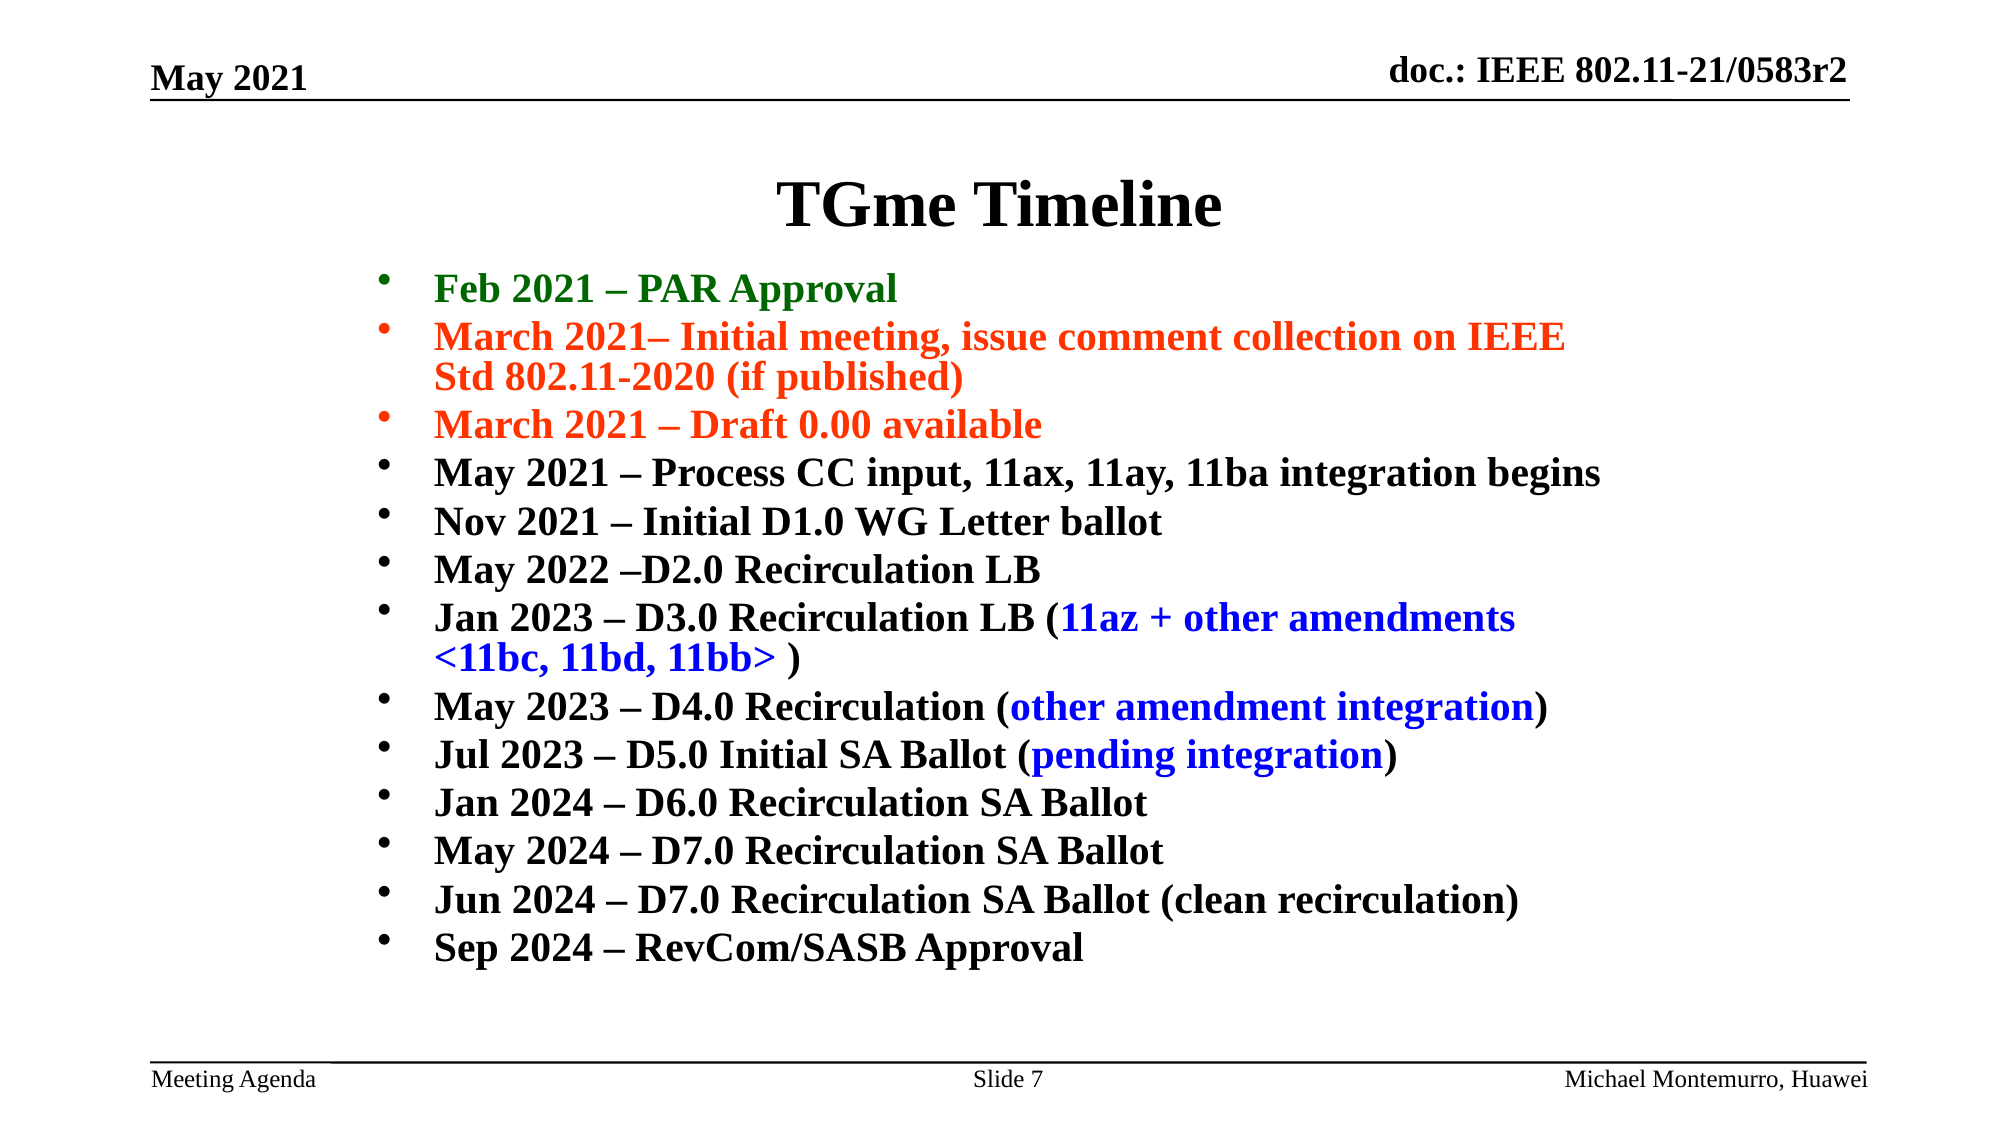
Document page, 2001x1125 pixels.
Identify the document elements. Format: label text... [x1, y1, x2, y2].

title TGme Timeline [150, 112, 1850, 288]
slide_number Slide 7 [972, 1061, 1045, 1093]
list Feb 2021 – PAR Approval March 2021– Initial meeting, issue comment collection on IEEE Std 802.11-2020 (if published) March 2021 – Draft 0.00 available May 2021 – Process CC input, 11ax, 11ay, 11ba integration begins Nov 2021 – Initial D1.0 WG Letter ballot May 2022 –D2.0 Recirculation LB Jan 2023 – D3.0 Recirculation LB (11az + other amendments <11bc, 11bd, 11bb> ) May 2023 – D4.0 Recirculation (other amendment integration) Jul 2023 – D5.0 Initial SA Ballot (pending integration) Jan 2024 – D6.0 Recirculation SA Ballot May 2024 – D7.0 Recirculation SA Ballot Jun 2024 – D7.0 Recirculation SA Ballot (clean recirculation) Sep 2024 – RevCom/SASB Approval [362, 288, 1638, 938]
footer Michael Montemurro, Huawei [1537, 1061, 1869, 1093]
